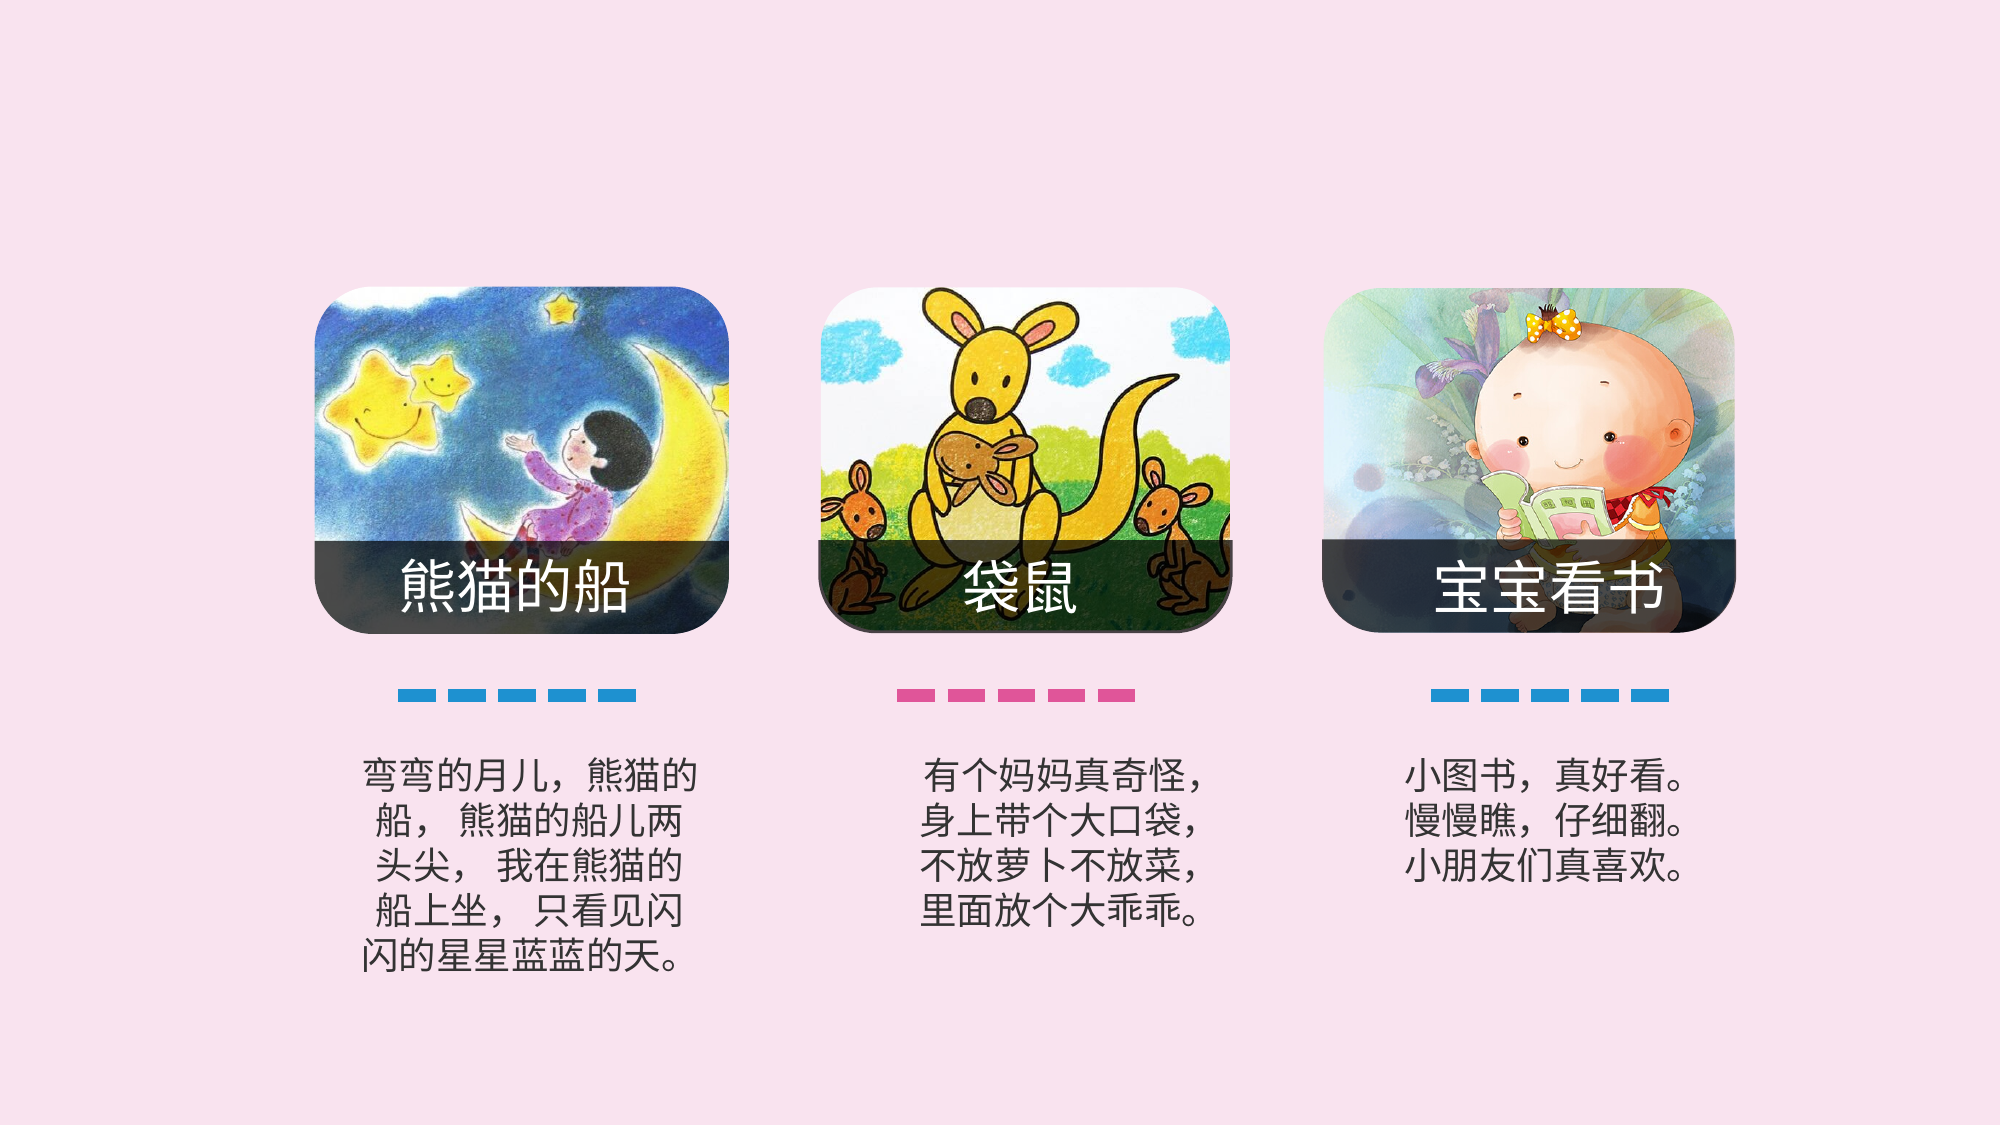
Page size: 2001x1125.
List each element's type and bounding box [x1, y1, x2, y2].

text_box [0, 0, 2000, 1125]
text_box [314, 286, 729, 1033]
text_box [818, 287, 1233, 987]
text_box [1321, 287, 1737, 896]
